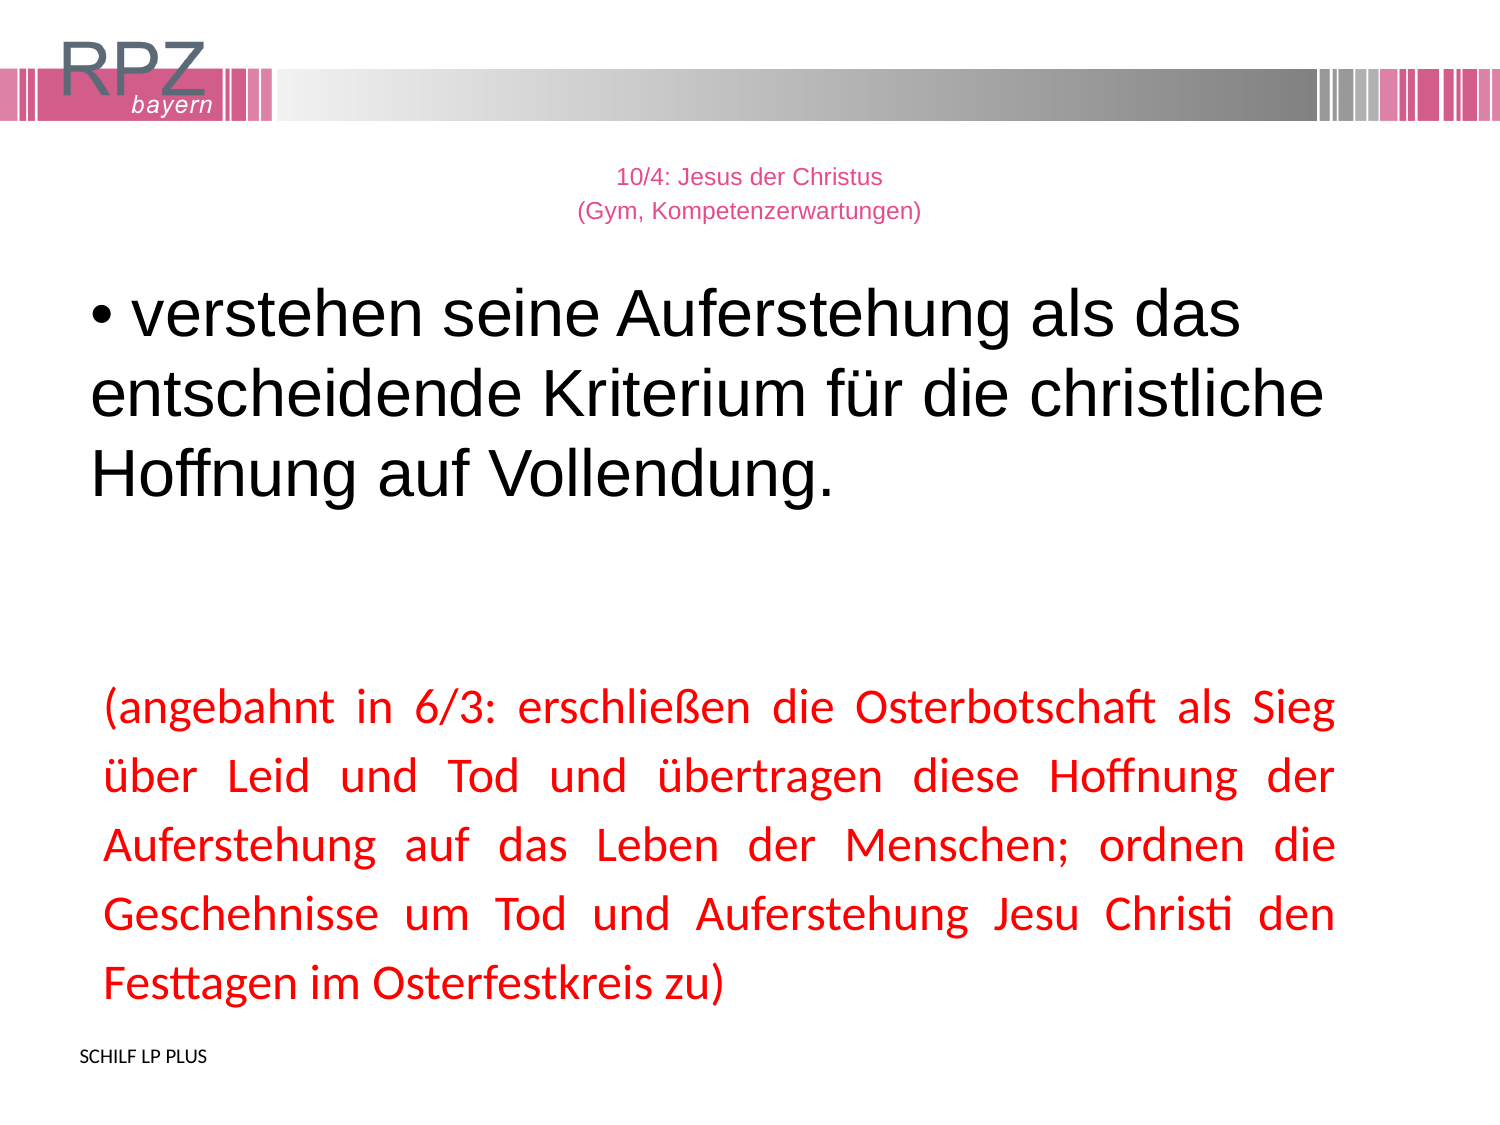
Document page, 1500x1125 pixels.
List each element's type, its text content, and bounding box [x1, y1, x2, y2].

picture [1443, 69, 1500, 121]
picture [1380, 69, 1439, 121]
picture [1319, 69, 1379, 121]
list • verstehen seine Auferstehung als das entscheidende Kriterium für die christliche Hoffnung auf Vollendung. [75, 262, 1425, 563]
picture [0, 31, 272, 121]
title 10/4: Jesus der Christus (Gym, Kompetenzerwartungen) [75, 149, 1425, 233]
text_box (angebahnt in 6/3: erschließen die Osterbotschaft als Sieg über Leid und Tod und übertragen diese Hoffnung der Auferstehung auf das Leben der Menschen; ordnen die Geschehnisse um Tod und Auferstehung Jesu Christi den Festtagen im Osterfestkreis zu) [88, 656, 1352, 1017]
